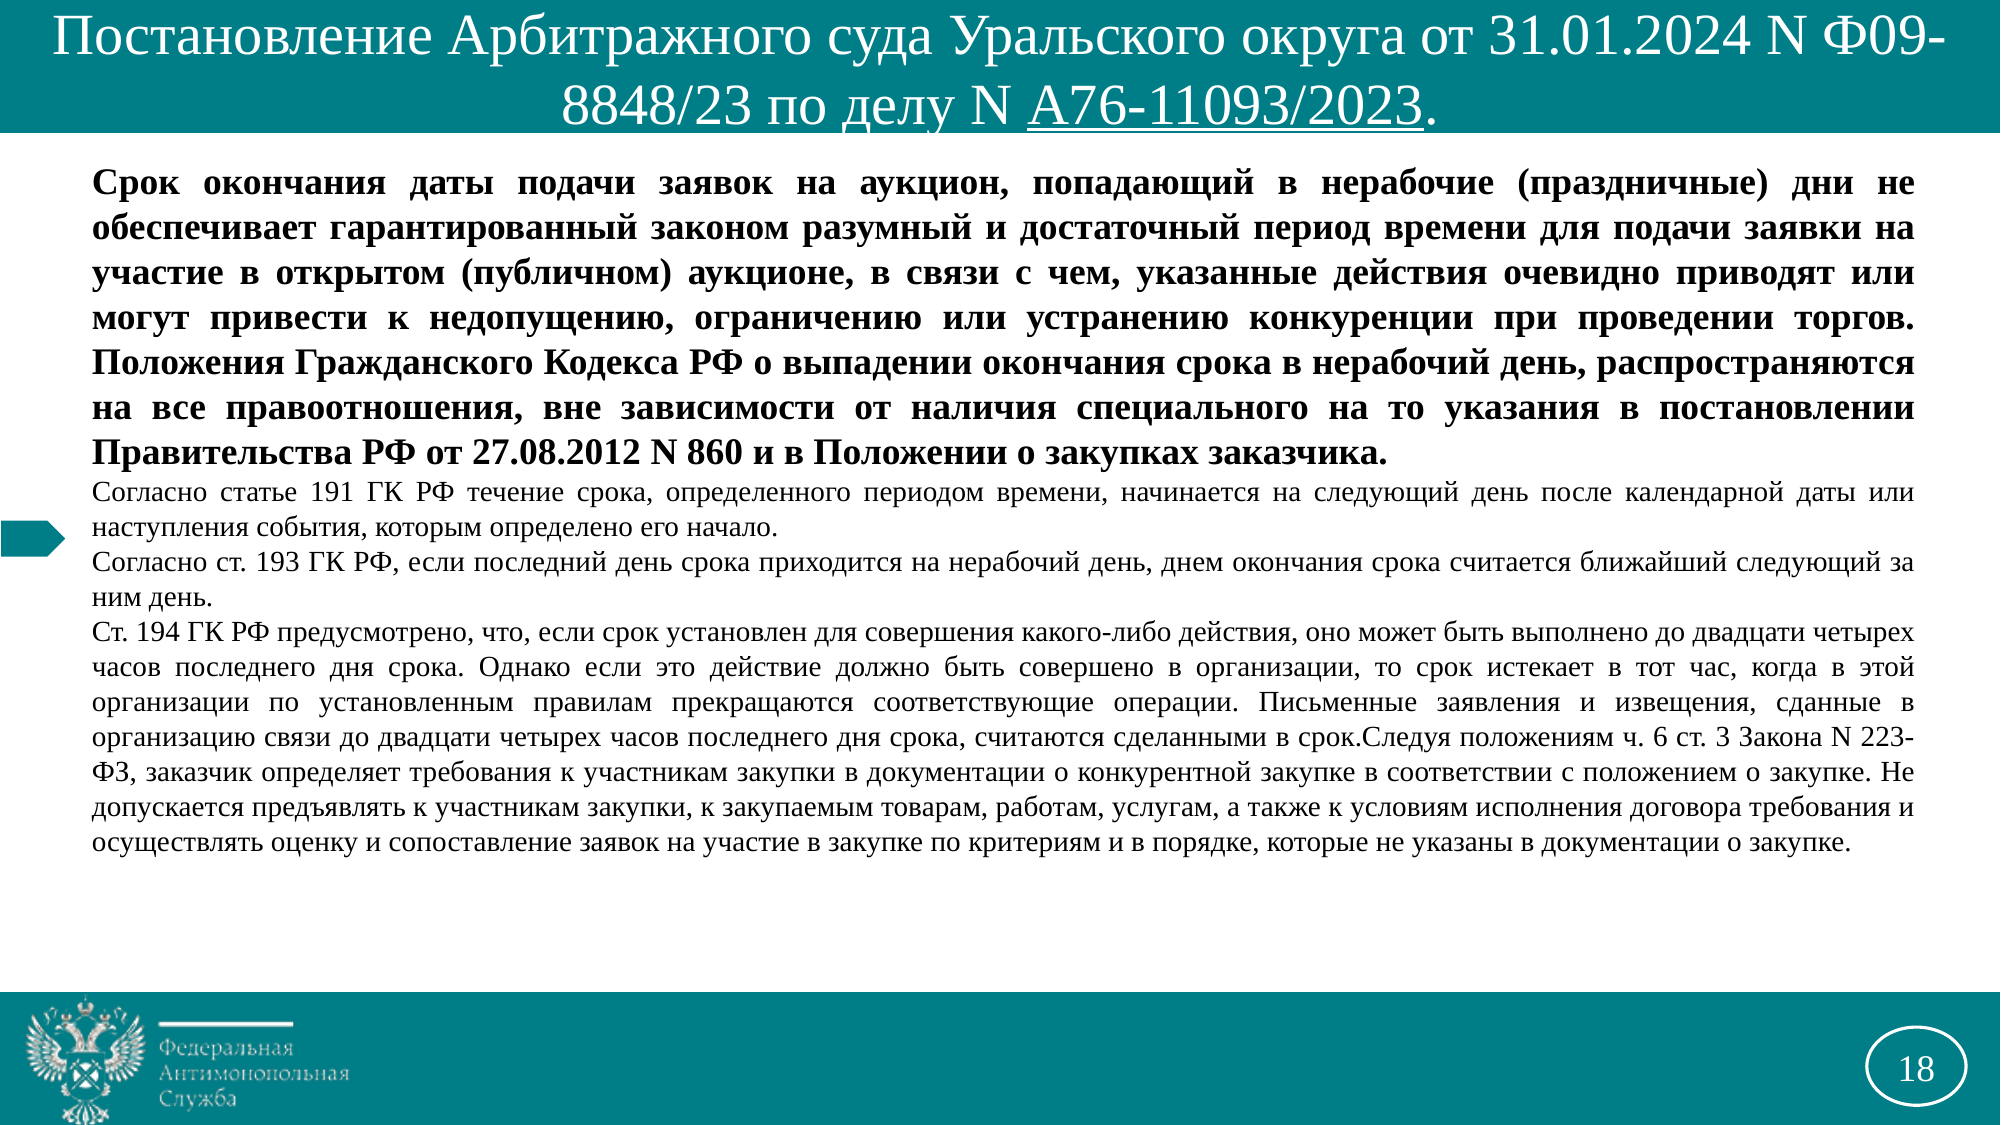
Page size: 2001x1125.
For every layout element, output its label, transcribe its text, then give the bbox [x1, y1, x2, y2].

text_box [10, 132, 1967, 328]
text_box [0, 518, 69, 559]
text_box Постановление Арбитражного суда Уральского округа от 31.01.2024 N Ф09-8848/23 по делу N А76-11093/2023. [0, 0, 2000, 134]
picture [25, 994, 350, 1125]
text_box Срок окончания даты подачи заявок на аукцион, попадающий в нерабочие (праздничные) дни не обеспечивает гарантированный законом разумный и достаточный период времени для подачи заявки на участие в открытом (публичном) аукционе, в связи с чем, указанные действия очевидно приводят или могут привести к недопущению, ограничению или устранению конкуренции при проведении торгов. Положения Гражданского Кодекса РФ о выпадении окончания срока в нерабочий день, распространяются на все правоотношения, вне зависимости от наличия специального на то указания в постановлении Правительства РФ от 27.08.2012 N 860 и в Положении о закупках заказчика. Согласно статье 191 ГК РФ течение срока, определенного периодом времени, начинается на следующий день после календарной даты или наступления события, которым определено его начало. Согласно ст. 193 ГК РФ, если последний день срока приходится на нерабочий день, днем окончания срока считается ближайший следующий за ним день. Ст. 194 ГК РФ предусмотрено, что, если срок установлен для совершения какого-либо действия, оно может быть выполнено до двадцати четырех часов последнего дня срока. Однако если это действие должно быть совершено в организации, то срок истекает в тот час, когда в этой организации по установленным правилам прекращаются соответствующие операции. Письменные заявления и извещения, сданные в организацию связи до двадцати четырех часов последнего дня срока, считаются сделанными в срок.Следуя положениям ч. 6 ст. 3 Закона N 223-ФЗ, заказчик определяет требования к участникам закупки в документации о конкурентной закупке в соответствии с положением о закупке. Не допускается предъявлять к участникам закупки, к закупаемым товарам, работам, услугам, а также к условиям исполнения договора требования и осуществлять оценку и сопоставление заявок на участие в закупке по критериям и в порядке, которые не указаны в документации о закупке. [77, 149, 1932, 935]
text_box [0, 991, 2000, 1125]
text_box 18 [1865, 1026, 1968, 1107]
